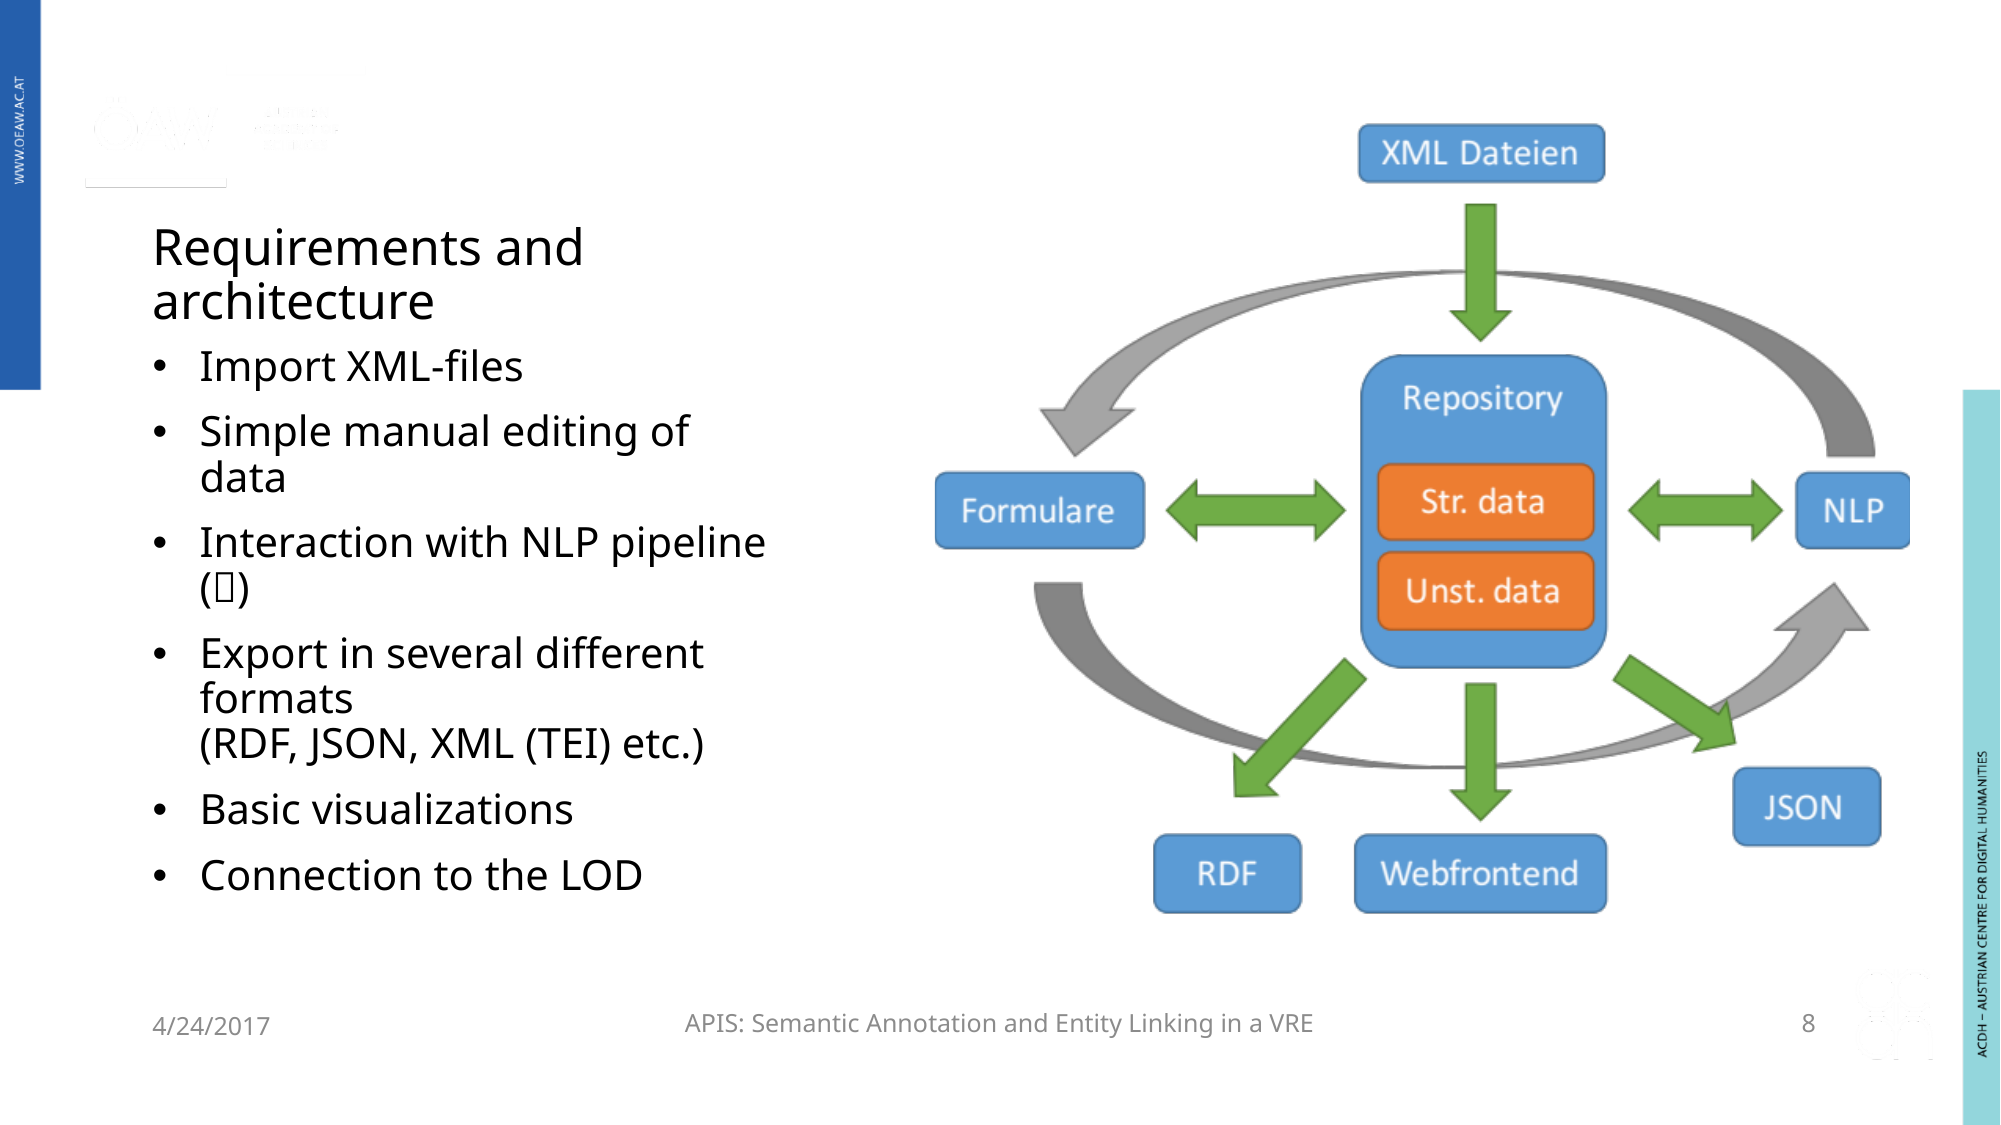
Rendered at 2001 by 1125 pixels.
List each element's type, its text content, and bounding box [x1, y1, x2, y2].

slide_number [137, 995, 588, 1055]
footer APIS: Semantic Annotation and Entity Linking in a VRE [662, 995, 1338, 1055]
title Requirements and architecture [137, 210, 783, 337]
picture [0, 0, 2000, 1125]
list Import XML-files Simple manual editing of data Interaction with NLP pipeline () Export in several different formats (RDF, JSON, XML (TEI) etc.) Basic visualizations Connection to the LOD [137, 337, 783, 947]
slide_number 8 [1412, 995, 1831, 1055]
